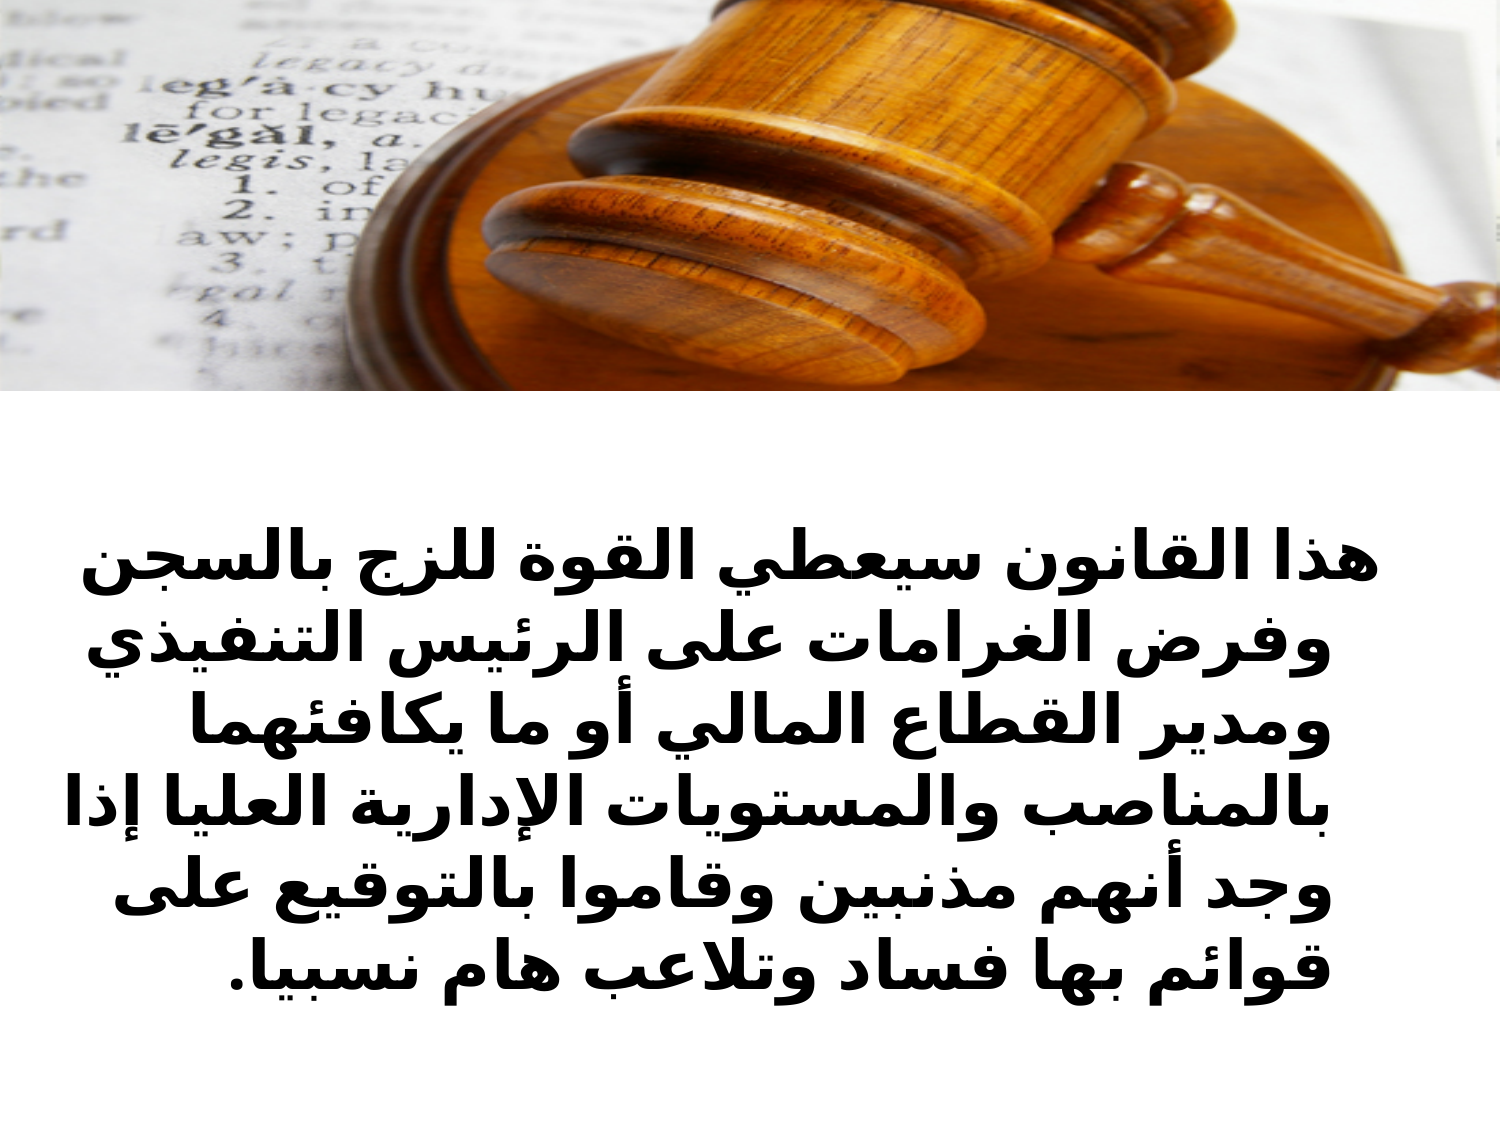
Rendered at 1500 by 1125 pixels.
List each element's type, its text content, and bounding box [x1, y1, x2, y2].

list هذا القانون سيعطي القوة للزج بالسجن وفرض الغرامات على الرئيس التنفيذي ومدير القطاع المالي أو ما يكافئهما بالمناصب والمستويات الإدارية العليا إذا وجد أنهم مذنبين وقاموا بالتوقيع على قوائم بها فساد وتلاعب هام نسبيا. [46, 503, 1397, 1067]
picture [0, 0, 1500, 391]
